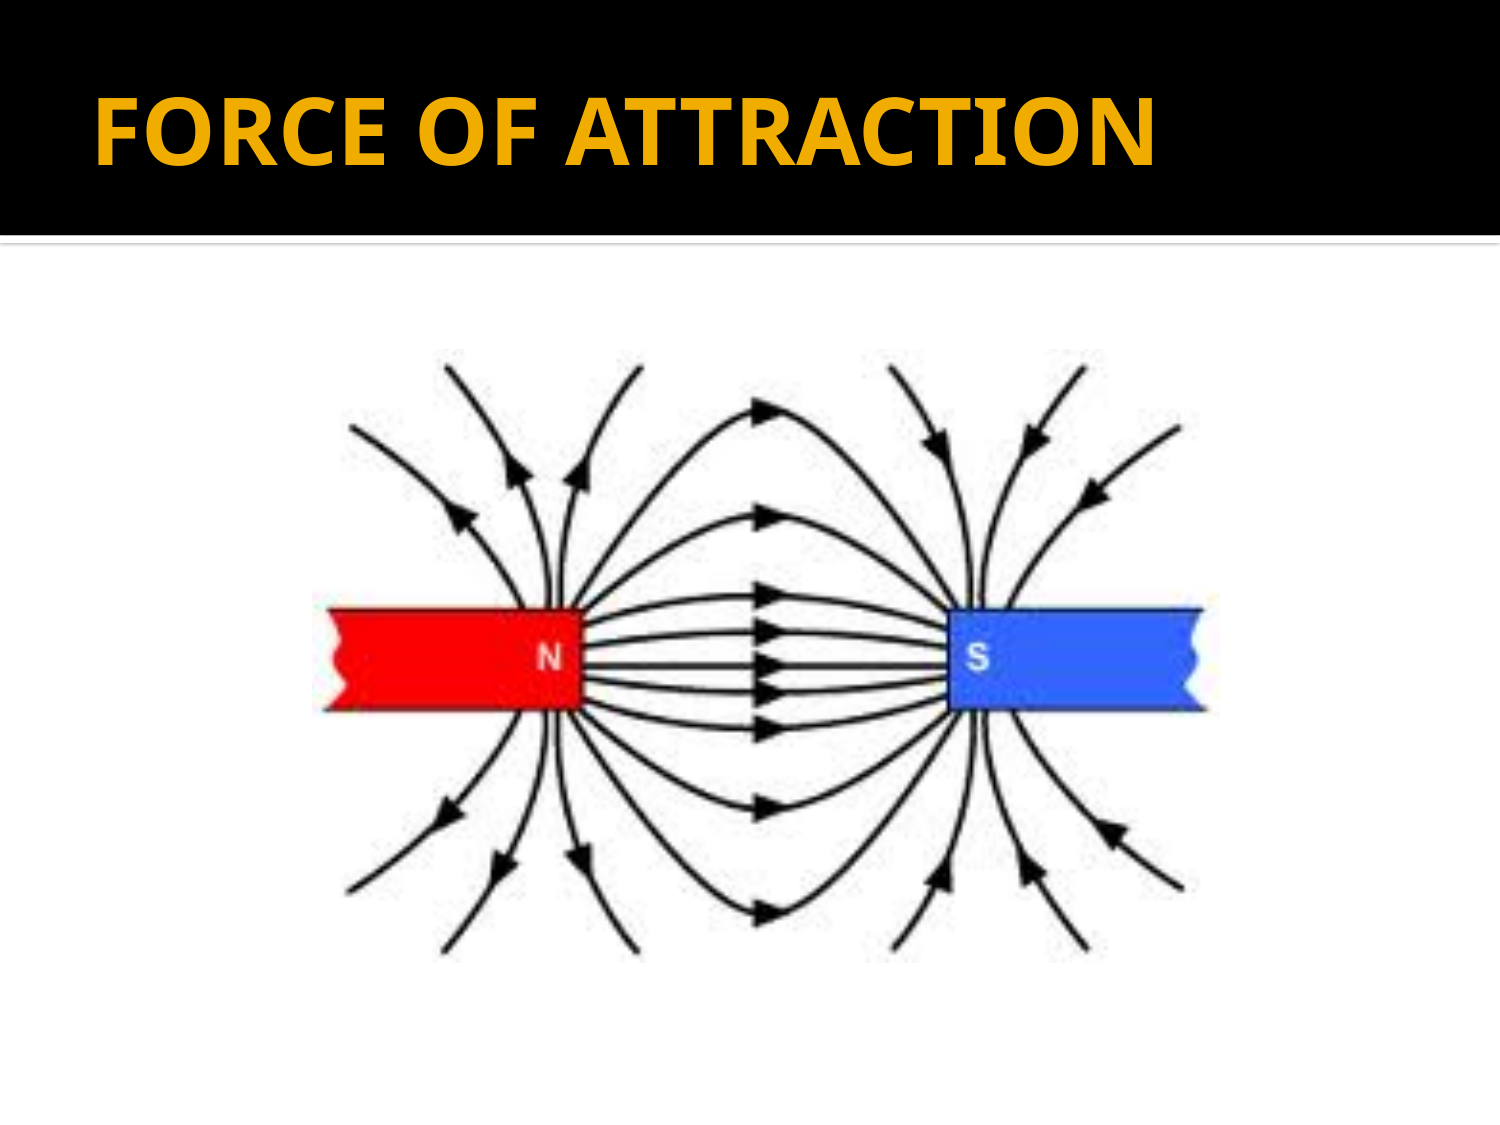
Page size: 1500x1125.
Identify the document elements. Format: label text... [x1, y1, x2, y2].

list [312, 349, 1220, 963]
title FORCE OF ATTRACTION [75, 25, 1425, 231]
